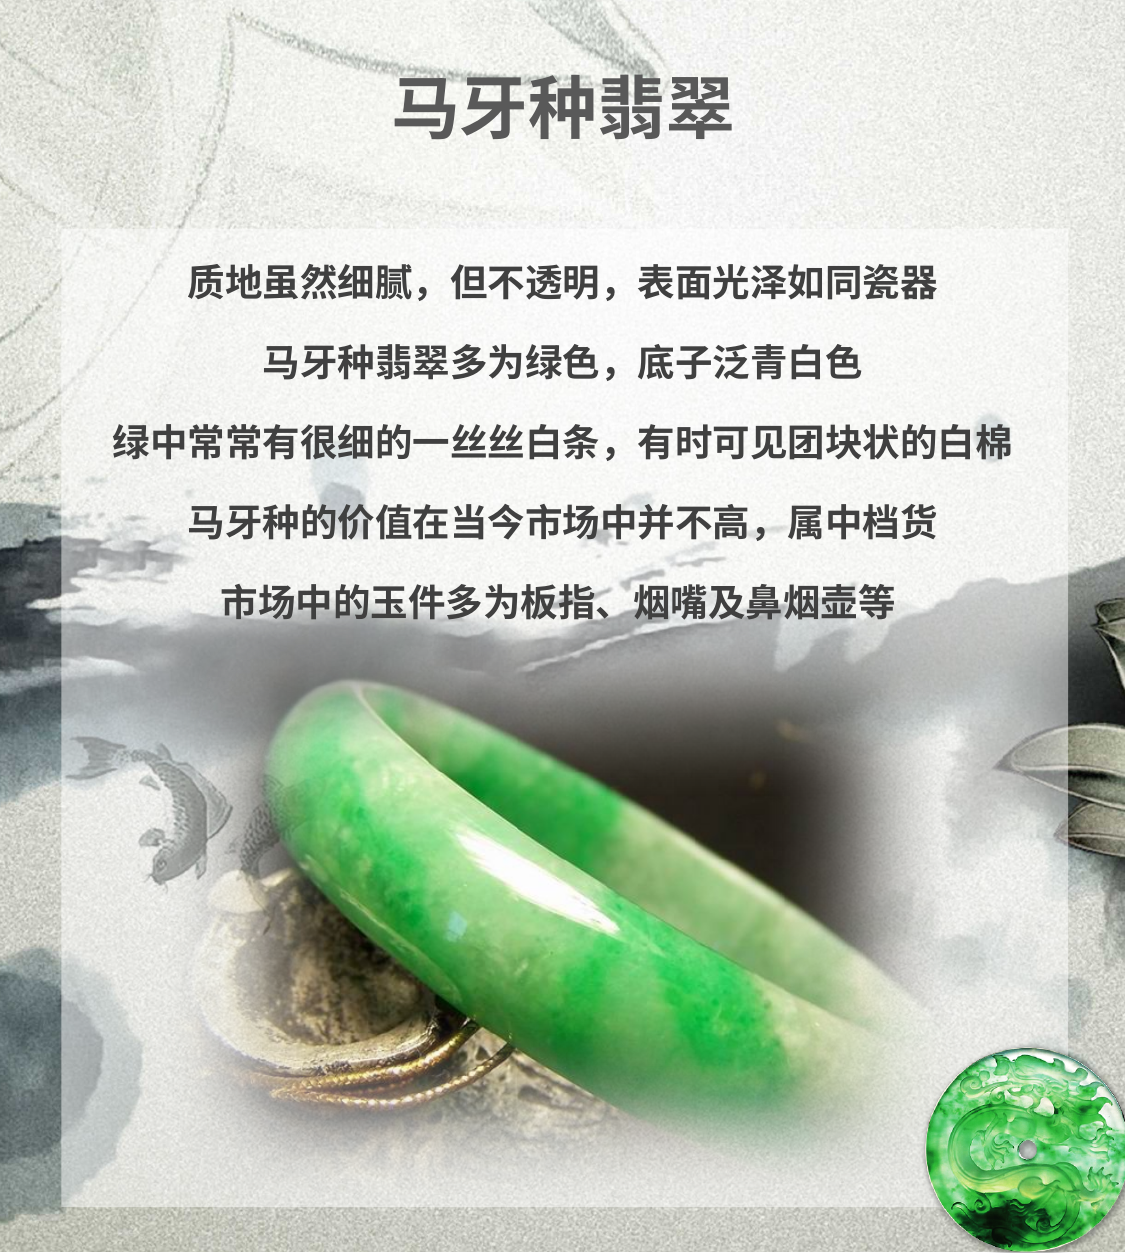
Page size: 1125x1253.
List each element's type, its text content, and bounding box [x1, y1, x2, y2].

picture [0, 0, 1125, 1253]
list 质地虽然细腻，但不透明，表面光泽如同瓷器 马牙种翡翠多为绿色，底子泛青白色 绿中常常有很细的一丝丝白条，有时可见团块状的白棉 马牙种的价值在当今市场中并不高，属中档货 市场中的玉件多为板指、烟嘴及鼻烟壶等 [58, 228, 1066, 1208]
title 马牙种翡翠 [60, 32, 1066, 192]
